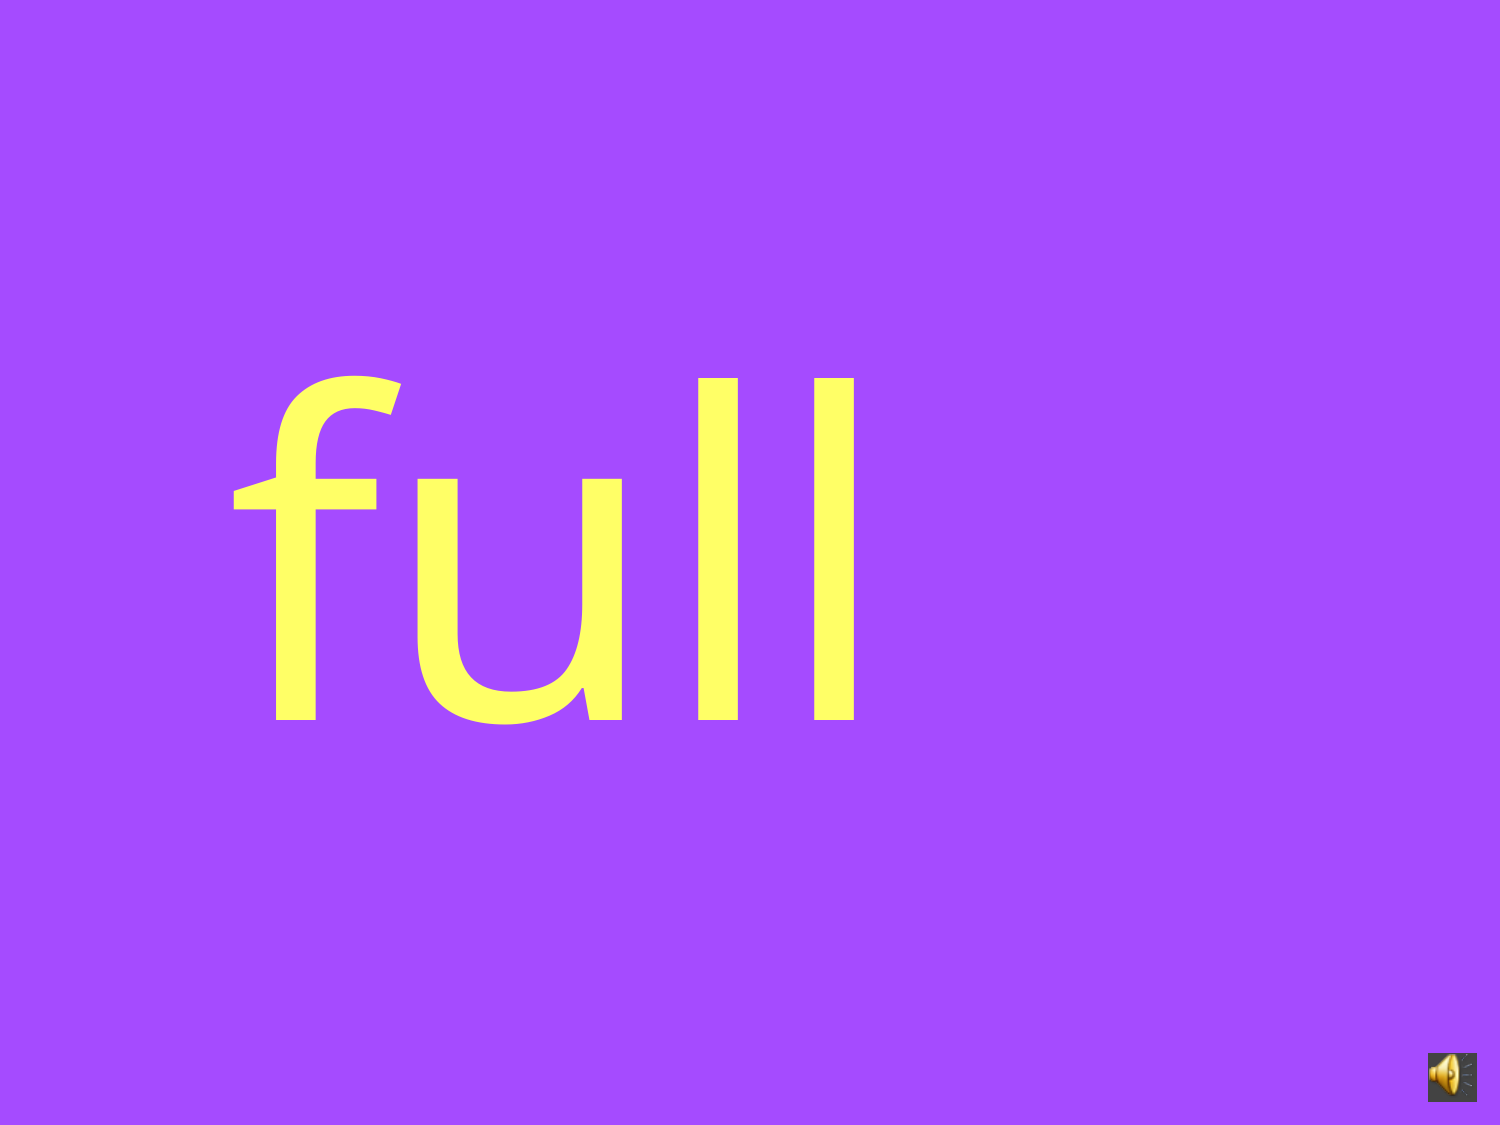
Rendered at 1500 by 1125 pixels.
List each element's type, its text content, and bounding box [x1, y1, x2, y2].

subtitle full [212, 262, 1450, 763]
picture [1427, 1052, 1478, 1103]
